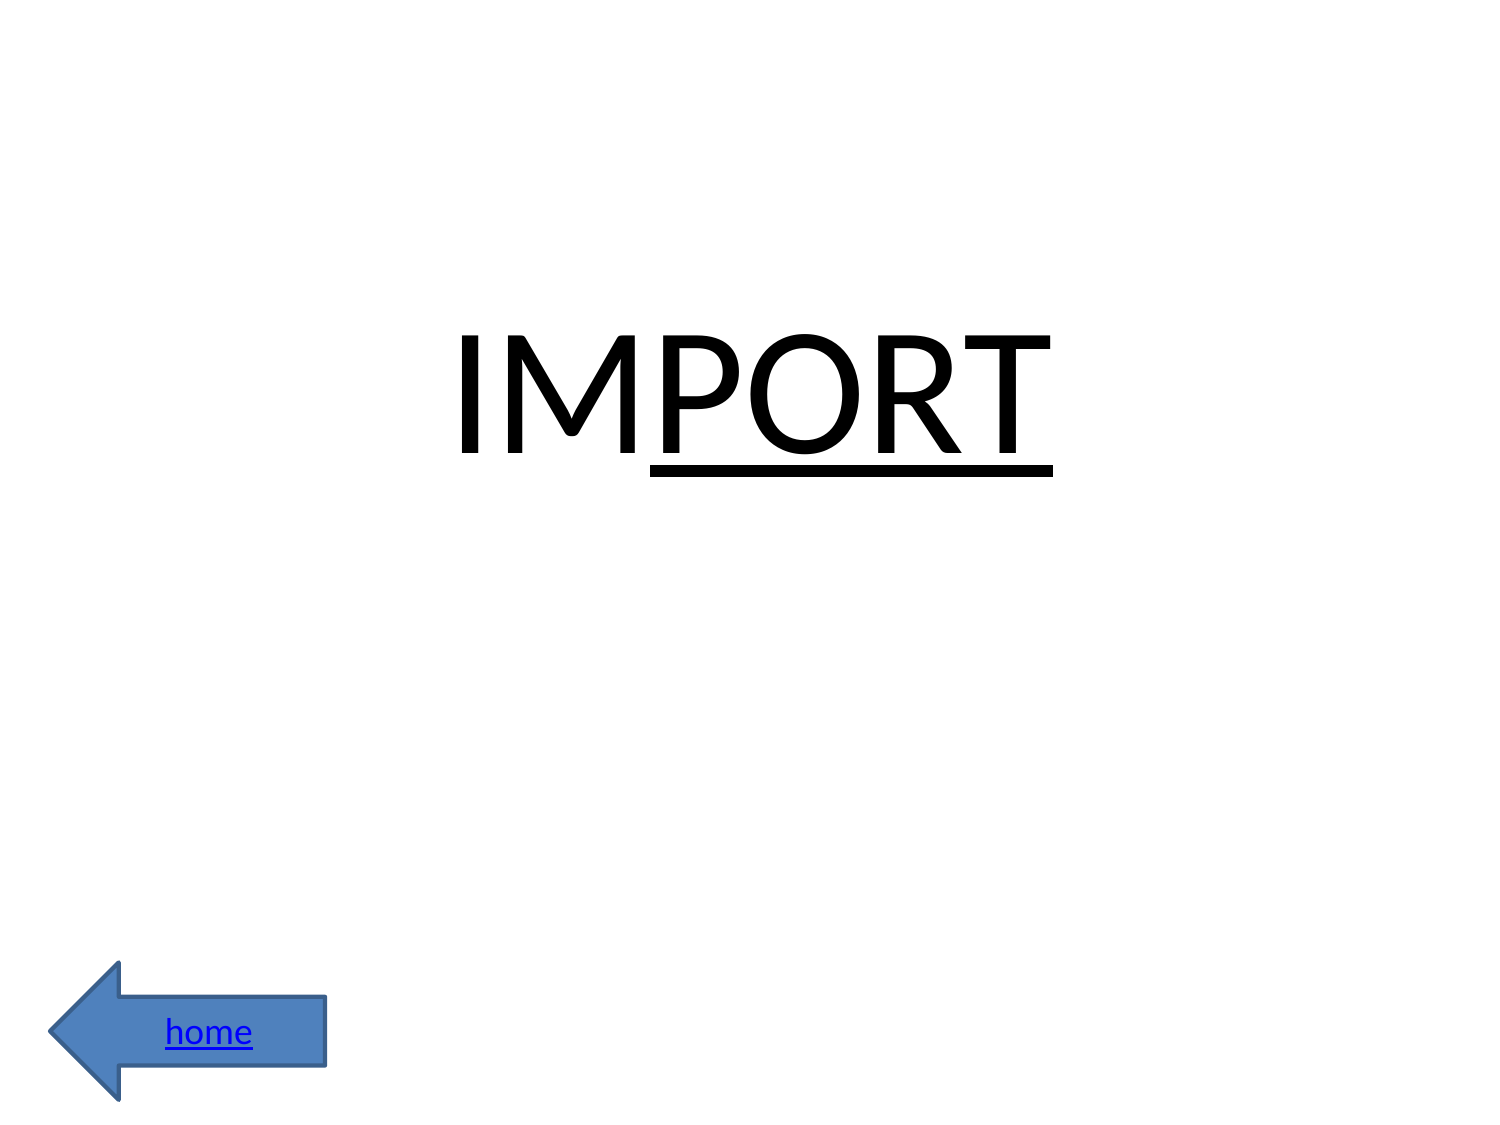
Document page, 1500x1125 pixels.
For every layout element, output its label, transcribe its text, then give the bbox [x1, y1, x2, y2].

text_box home [150, 999, 325, 1060]
list IMPORT [75, 262, 1425, 1005]
text_box [47, 960, 328, 1102]
